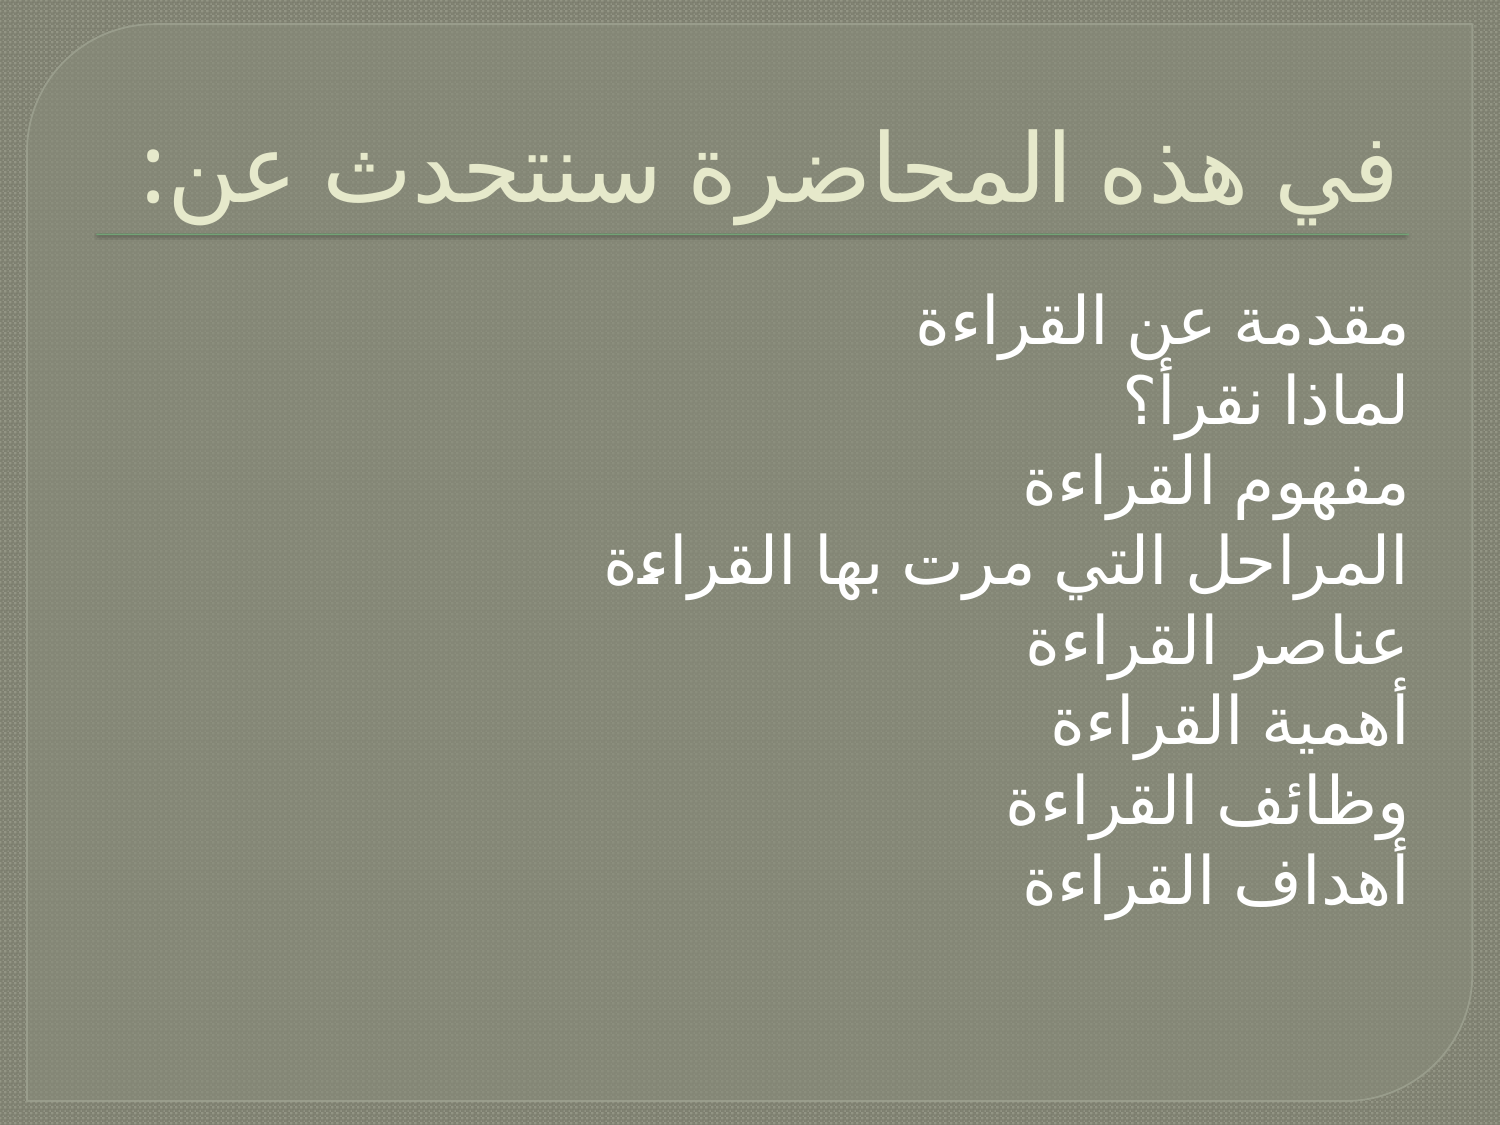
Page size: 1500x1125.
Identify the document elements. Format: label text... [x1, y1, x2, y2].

list مقدمة عن القراءة لماذا نقرأ؟ مفهوم القراءة المراحل التي مرت بها القراءة عناصر القراءة أهمية القراءة وظائف القراءة أهداف القراءة [75, 270, 1425, 1013]
title في هذه المحاضرة سنتحدث عن: [75, 41, 1425, 230]
